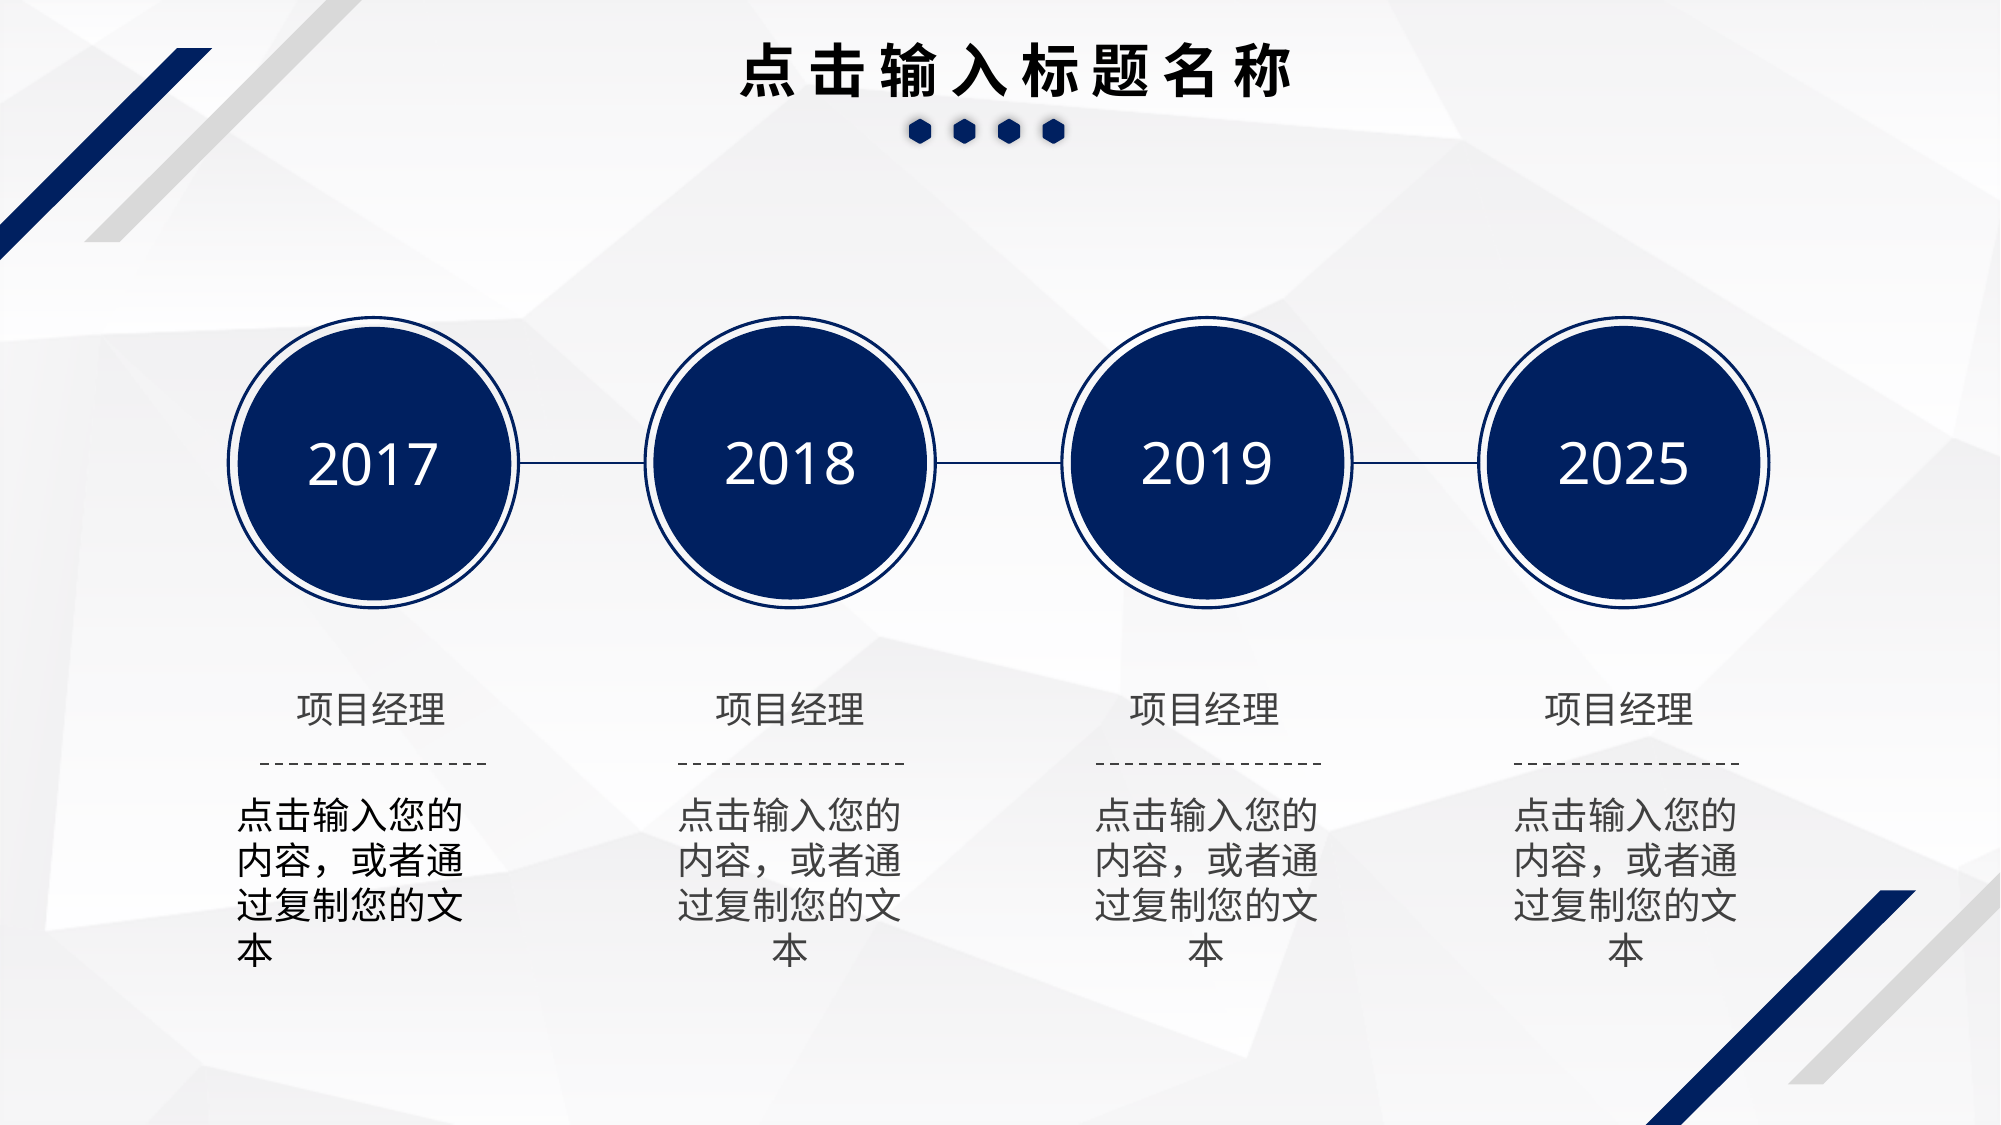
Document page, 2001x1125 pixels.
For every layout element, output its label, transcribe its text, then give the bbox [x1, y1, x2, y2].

text_box 点击输入您的内容，或者通过复制您的文本 [1480, 784, 1772, 980]
text_box [236, 325, 513, 602]
text_box 项目经理 [1529, 678, 1710, 739]
text_box [1060, 316, 1354, 609]
text_box 项目经理 [700, 678, 881, 739]
text_box [997, 117, 1022, 145]
text_box [1041, 117, 1066, 145]
picture [0, 0, 2001, 1125]
text_box 点击输入标题名称 [723, 27, 1307, 112]
text_box 2017 [291, 419, 455, 505]
text_box [1477, 316, 1770, 609]
text_box 点击输入您的内容，或者通过复制您的文本 [222, 784, 514, 980]
text_box 2025 [1542, 419, 1706, 504]
text_box [644, 316, 937, 609]
text_box [1485, 324, 1762, 601]
text_box 2019 [1125, 419, 1289, 504]
text_box 2018 [708, 419, 872, 504]
text_box [908, 117, 933, 145]
text_box [1069, 324, 1346, 601]
text_box 项目经理 [281, 679, 462, 739]
text_box 点击输入您的内容，或者通过复制您的文本 [644, 784, 936, 980]
text_box [652, 324, 929, 601]
text_box 点击输入您的内容，或者通过复制您的文本 [1061, 784, 1353, 980]
text_box [227, 316, 520, 609]
text_box [952, 117, 977, 145]
text_box 项目经理 [1115, 678, 1295, 739]
